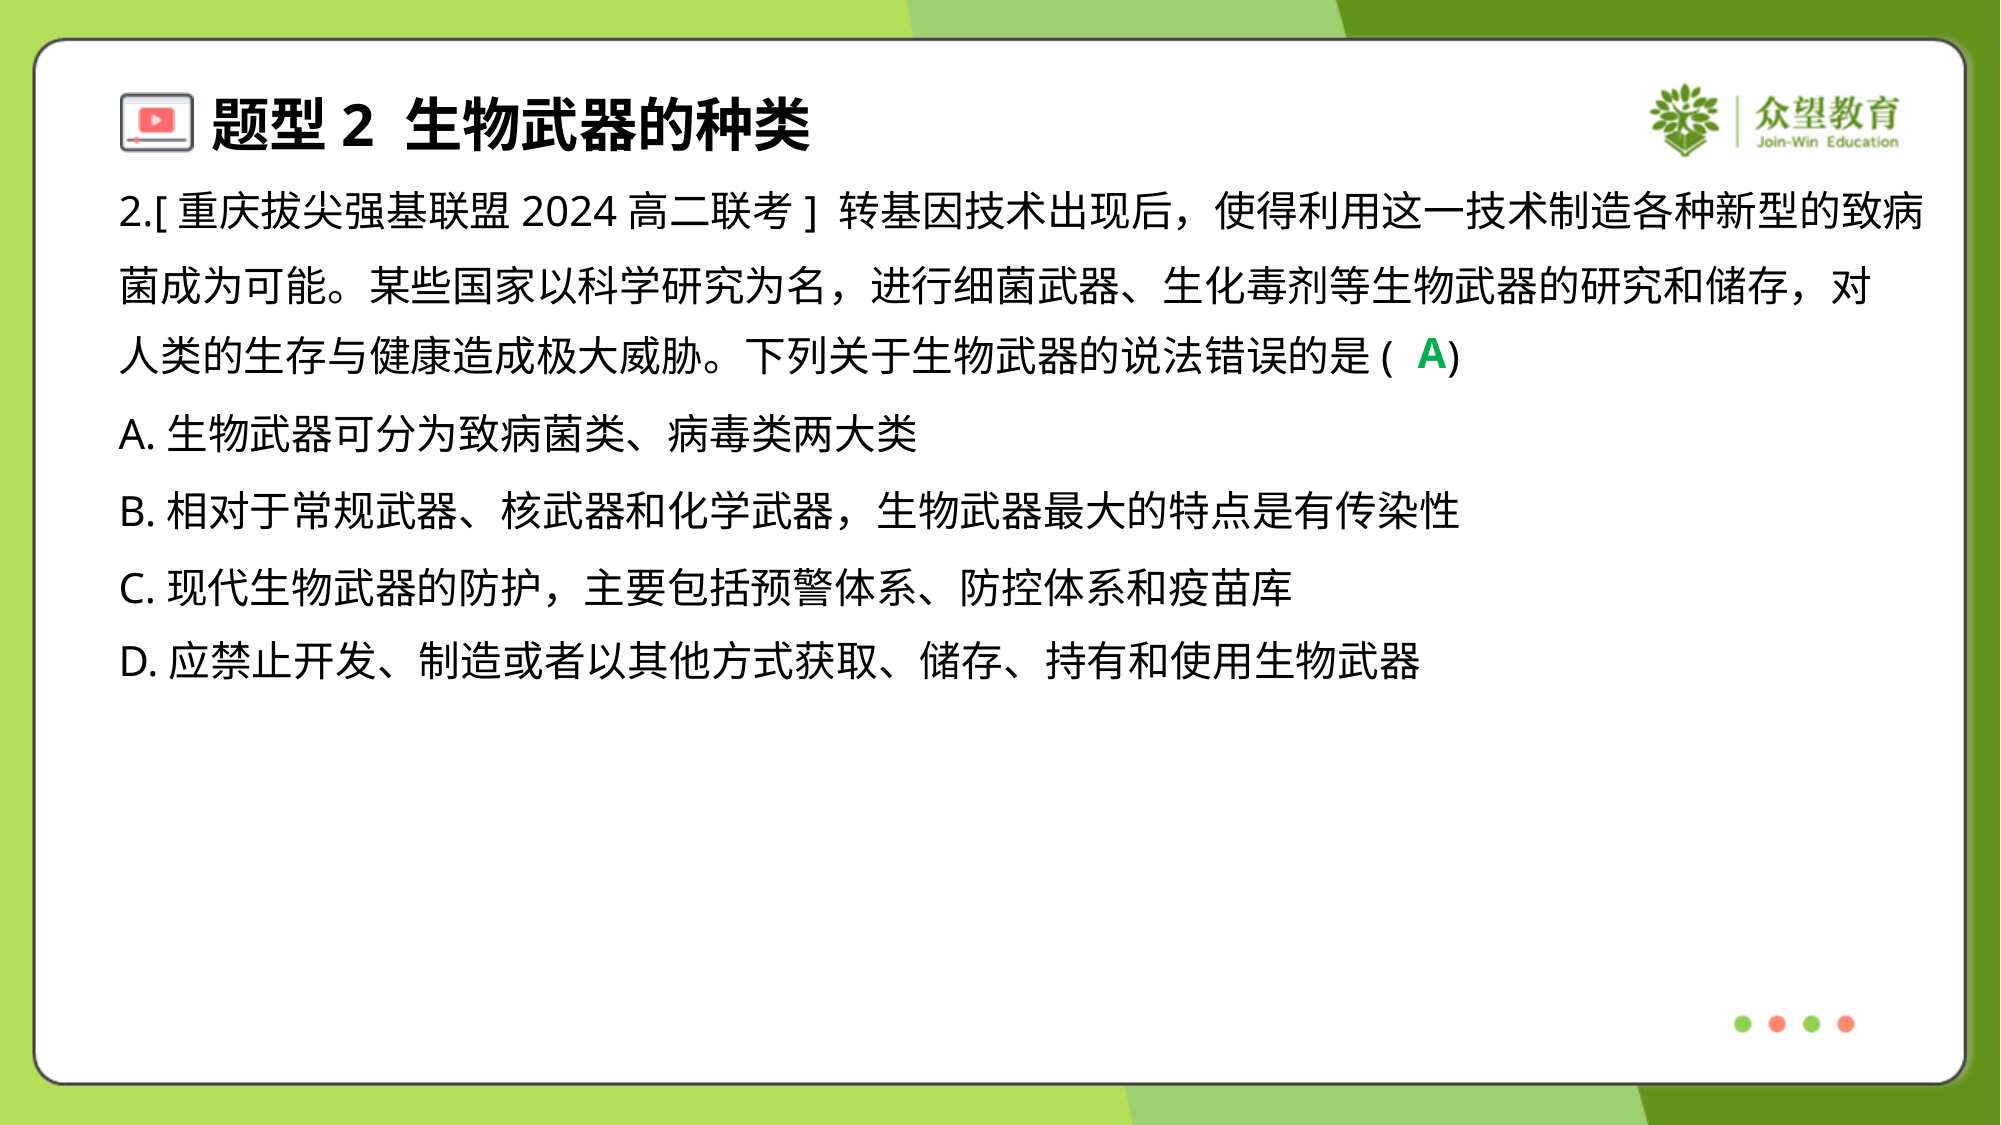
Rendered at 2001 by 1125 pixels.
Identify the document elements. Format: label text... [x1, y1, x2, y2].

text_box A [1401, 306, 1463, 371]
text_box A.生物武器可分为致病菌类、病毒类两大类 B.相对于常规武器、核武器和化学武器，生物武器最大的特点是有传染性 C.现代生物武器的防护，主要包括预警体系、防控体系和疫苗库 D.应禁止开发、制造或者以其他方式获取、储存、持有和使用生物武器 [118, 382, 1883, 678]
picture [0, 0, 2000, 1125]
text_box 2.[重庆拔尖强基联盟2024高二联考] 转基因技术出现后，使得利用这一技术制造各种新型的致病 菌成为可能。某些国家以科学研究为名，进行细菌武器、生化毒剂等生物武器的研究和储存，对 人类的生存与健康造成极大威胁。下列关于生物武器的说法错误的是( ) [118, 159, 1883, 373]
